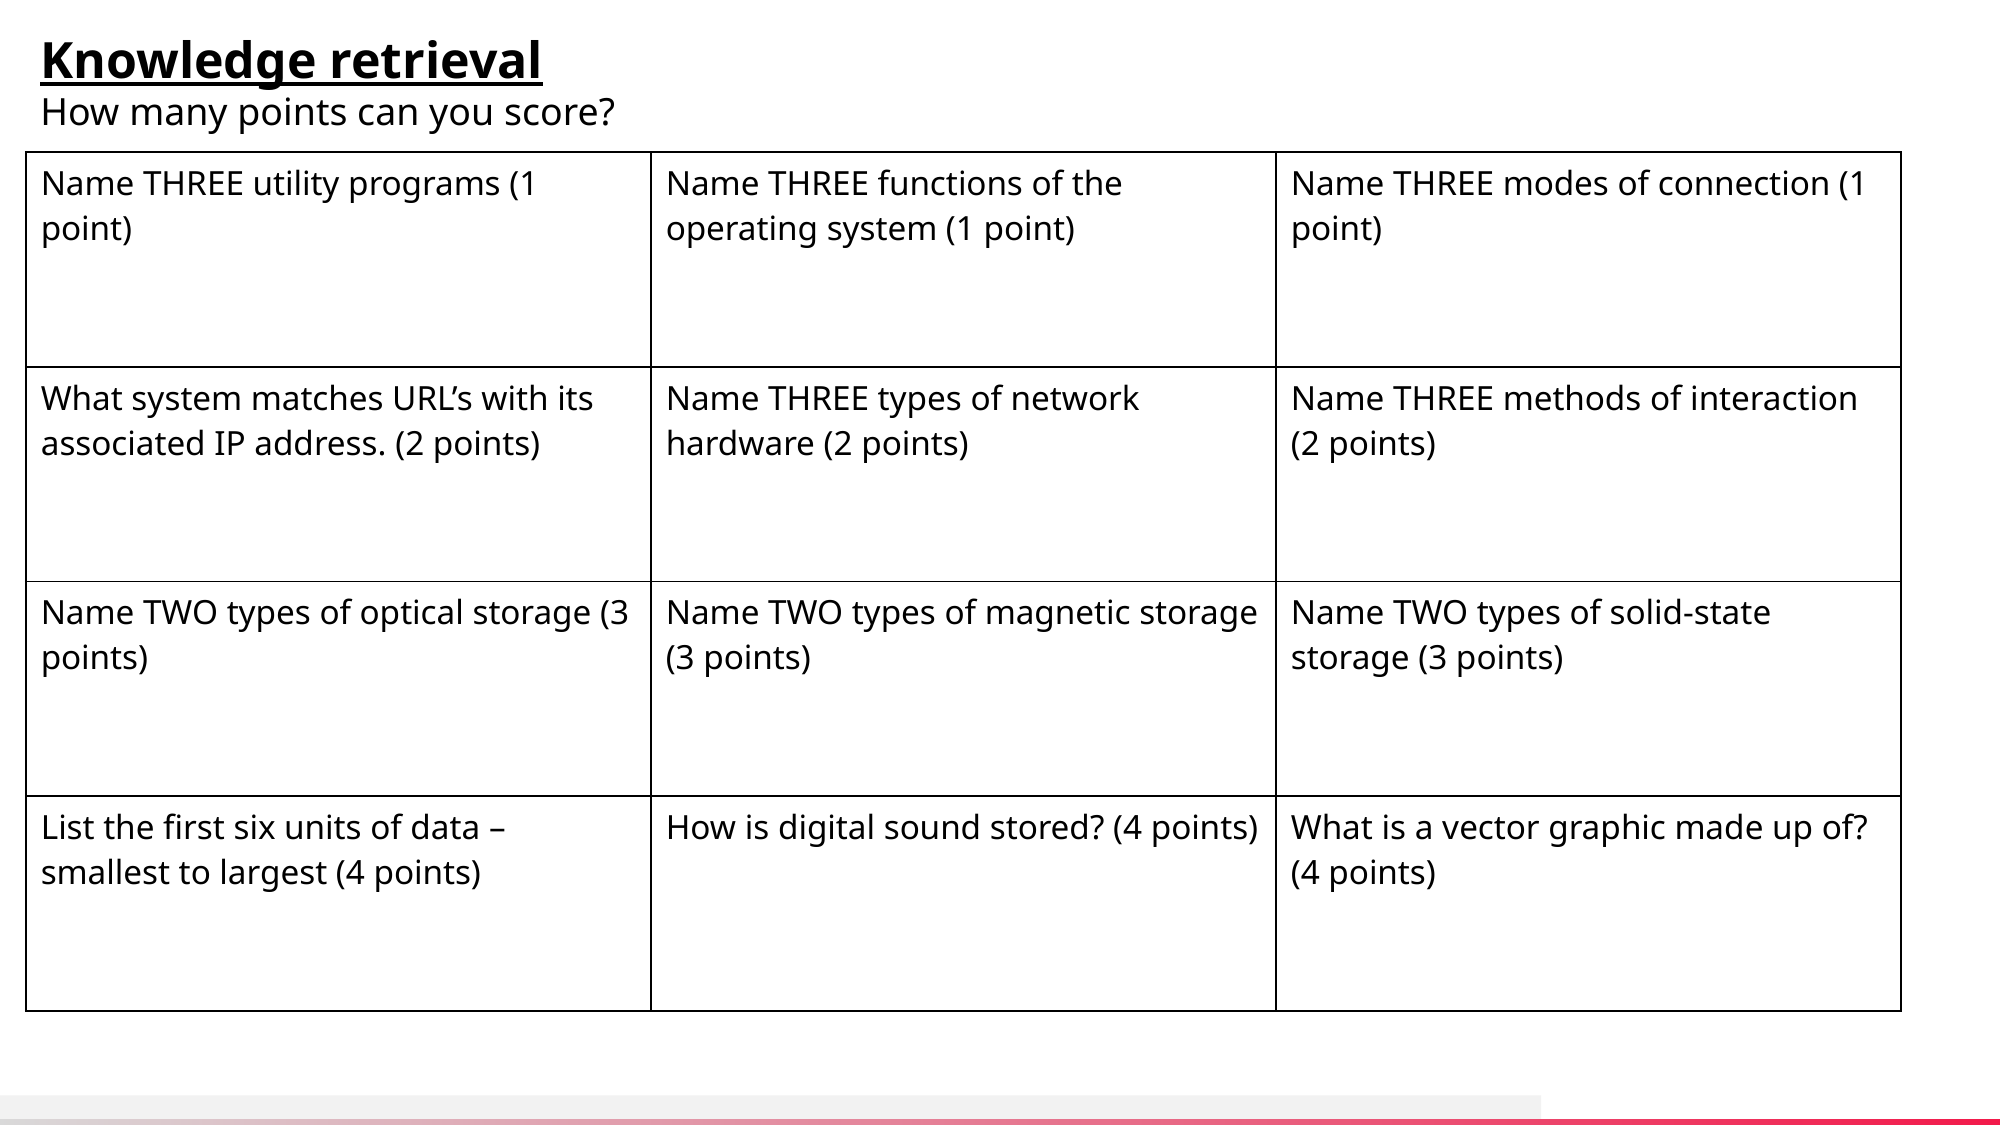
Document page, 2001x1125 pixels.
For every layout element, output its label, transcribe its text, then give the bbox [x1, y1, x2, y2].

table_cell Name TWO types of optical storage (3 points) [27, 582, 650, 795]
text_box Knowledge retrieval How many points can you score? [25, 21, 1095, 141]
table_cell What system matches URL’s with its associated IP address. (2 points) [27, 368, 650, 581]
table_header Name THREE functions of the operating system (1 point) [652, 153, 1275, 366]
table_cell Name THREE methods of interaction (2 points) [1277, 368, 1900, 581]
table_cell Name TWO types of magnetic storage (3 points) [652, 582, 1275, 795]
table_cell How is digital sound stored? (4 points) [652, 797, 1275, 1010]
table_cell What is a vector graphic made up of? (4 points) [1277, 797, 1900, 1010]
table_cell List the first six units of data – smallest to largest (4 points) [27, 797, 650, 1010]
table_cell Name THREE types of network hardware (2 points) [652, 368, 1275, 581]
table_cell Name TWO types of solid-state storage (3 points) [1277, 582, 1900, 795]
table_header Name THREE utility programs (1 point) [27, 153, 650, 366]
table_header Name THREE modes of connection (1 point) [1277, 153, 1900, 366]
